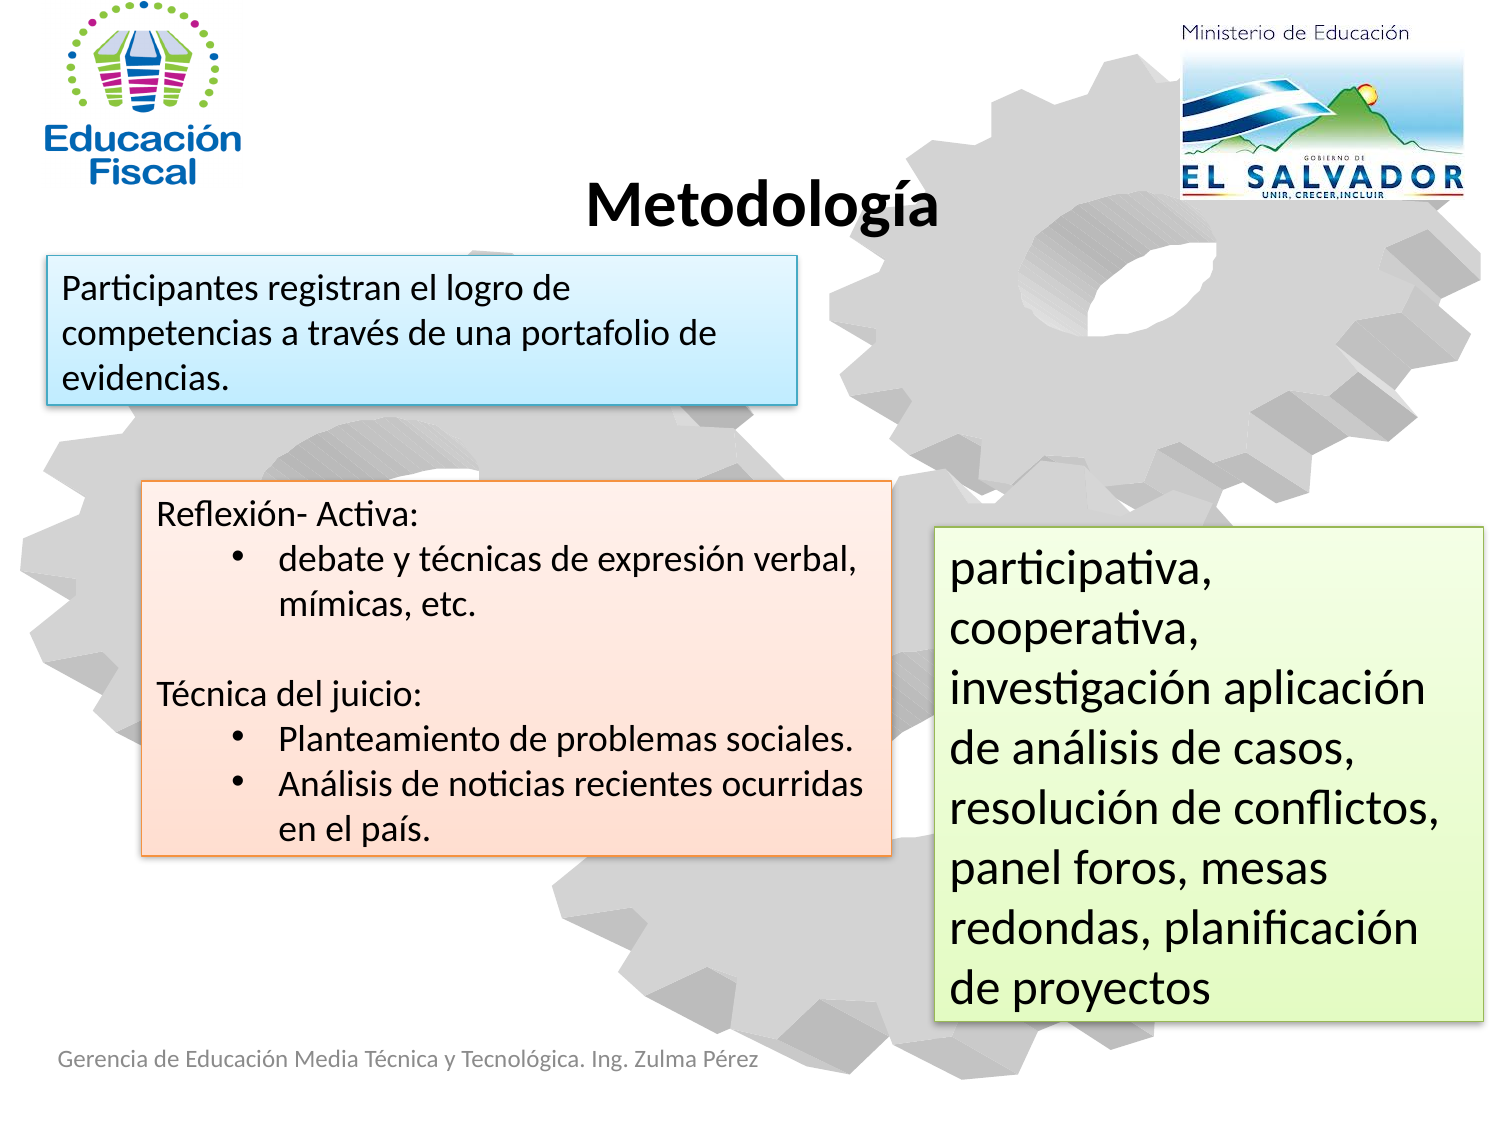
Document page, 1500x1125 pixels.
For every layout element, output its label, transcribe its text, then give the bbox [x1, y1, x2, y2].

picture [40, 0, 243, 188]
picture [1180, 25, 1465, 201]
title Metodología [88, 139, 1439, 261]
text_box Participantes registran el logro de competencias a través de una portafolio de evidencias. [46, 255, 798, 406]
text_box participativa, cooperativa, investigación aplicación de análisis de casos, resolución de conflictos, panel foros, mesas redondas, planificación de proyectos [934, 526, 1484, 1022]
text_box Reflexión- Activa: debate y técnicas de expresión verbal, mímicas, etc. Técnica del juicio: Planteamiento de problemas sociales. Análisis de noticias recientes ocurridas en el país. [141, 480, 892, 857]
footer Gerencia de Educación Media Técnica y Tecnológica. Ing. Zulma Pérez [36, 1027, 782, 1088]
